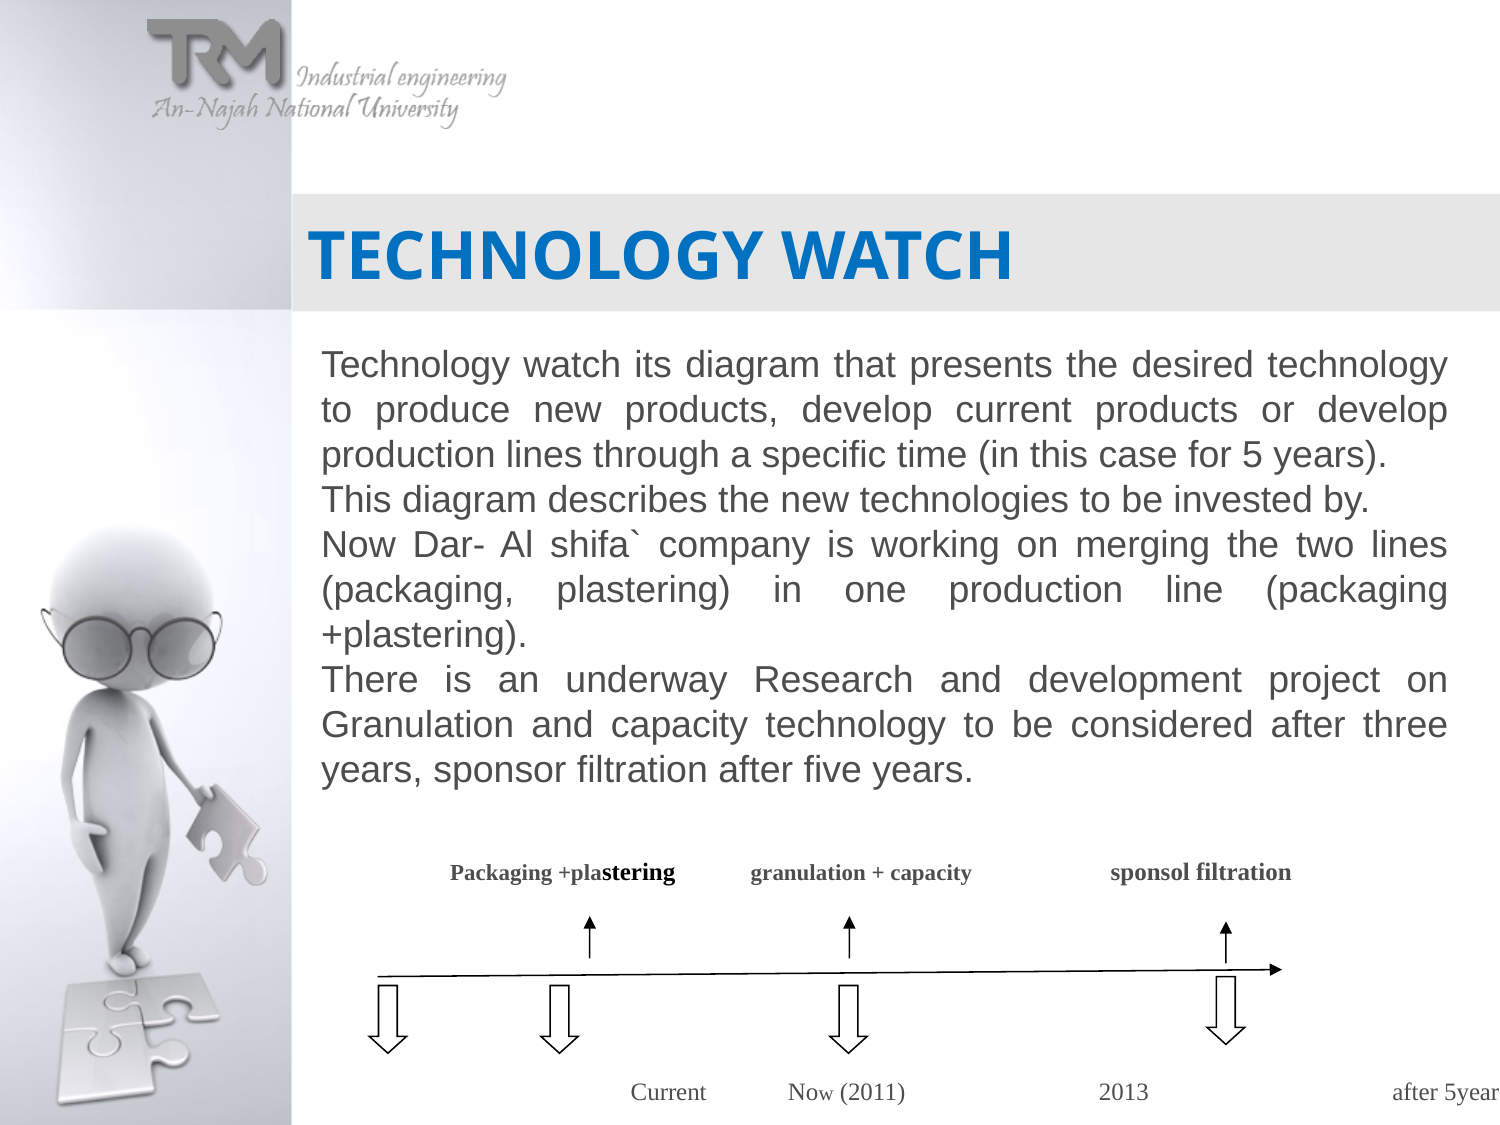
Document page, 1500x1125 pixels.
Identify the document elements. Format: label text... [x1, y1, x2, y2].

title Technology watch [292, 193, 1500, 312]
text_box [377, 963, 1283, 977]
text_box Current Now (2011) 2013 after 5year (2016) [615, 978, 1500, 1125]
text_box Packaging +plastering granulation + capacity sponsol filtration [328, 844, 1407, 940]
text_box [369, 985, 407, 1054]
picture [0, 0, 1500, 1125]
text_box [540, 985, 579, 1054]
text_box Technology watch its diagram that presents the desired technology to produce new products, develop current products or develop production lines through a specific time (in this case for 5 years). This diagram describes the new technologies to be invested by. Now Dar- Al shifa` company is working on merging the two lines (packaging, plastering) in one production line (packaging +plastering). There is an underway Research and development project on Granulation and capacity technology to be considered after three years, sponsor filtration after five years. [246, 318, 1500, 790]
